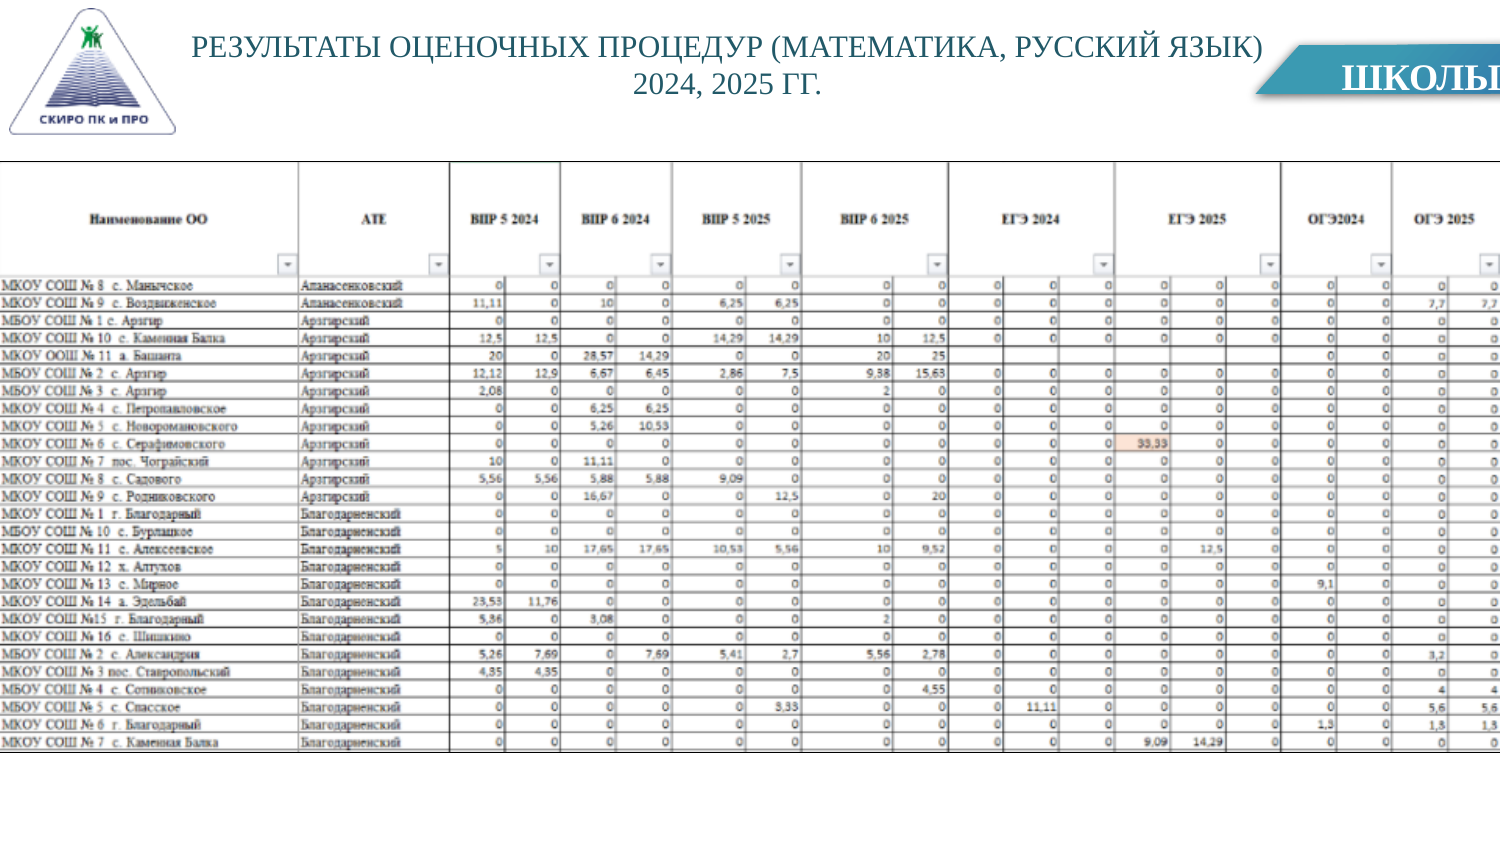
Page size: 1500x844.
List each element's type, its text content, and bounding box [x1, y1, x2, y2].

picture [9, 8, 176, 135]
picture [0, 161, 1500, 752]
text_box РЕЗУЛЬТАТЫ ОЦЕНОЧНЫХ ПРОЦЕДУР (МАТЕМАТИКА, РУССКИЙ ЯЗЫК) 2024, 2025 ГГ. [176, 18, 1313, 108]
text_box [1313, 0, 1500, 161]
